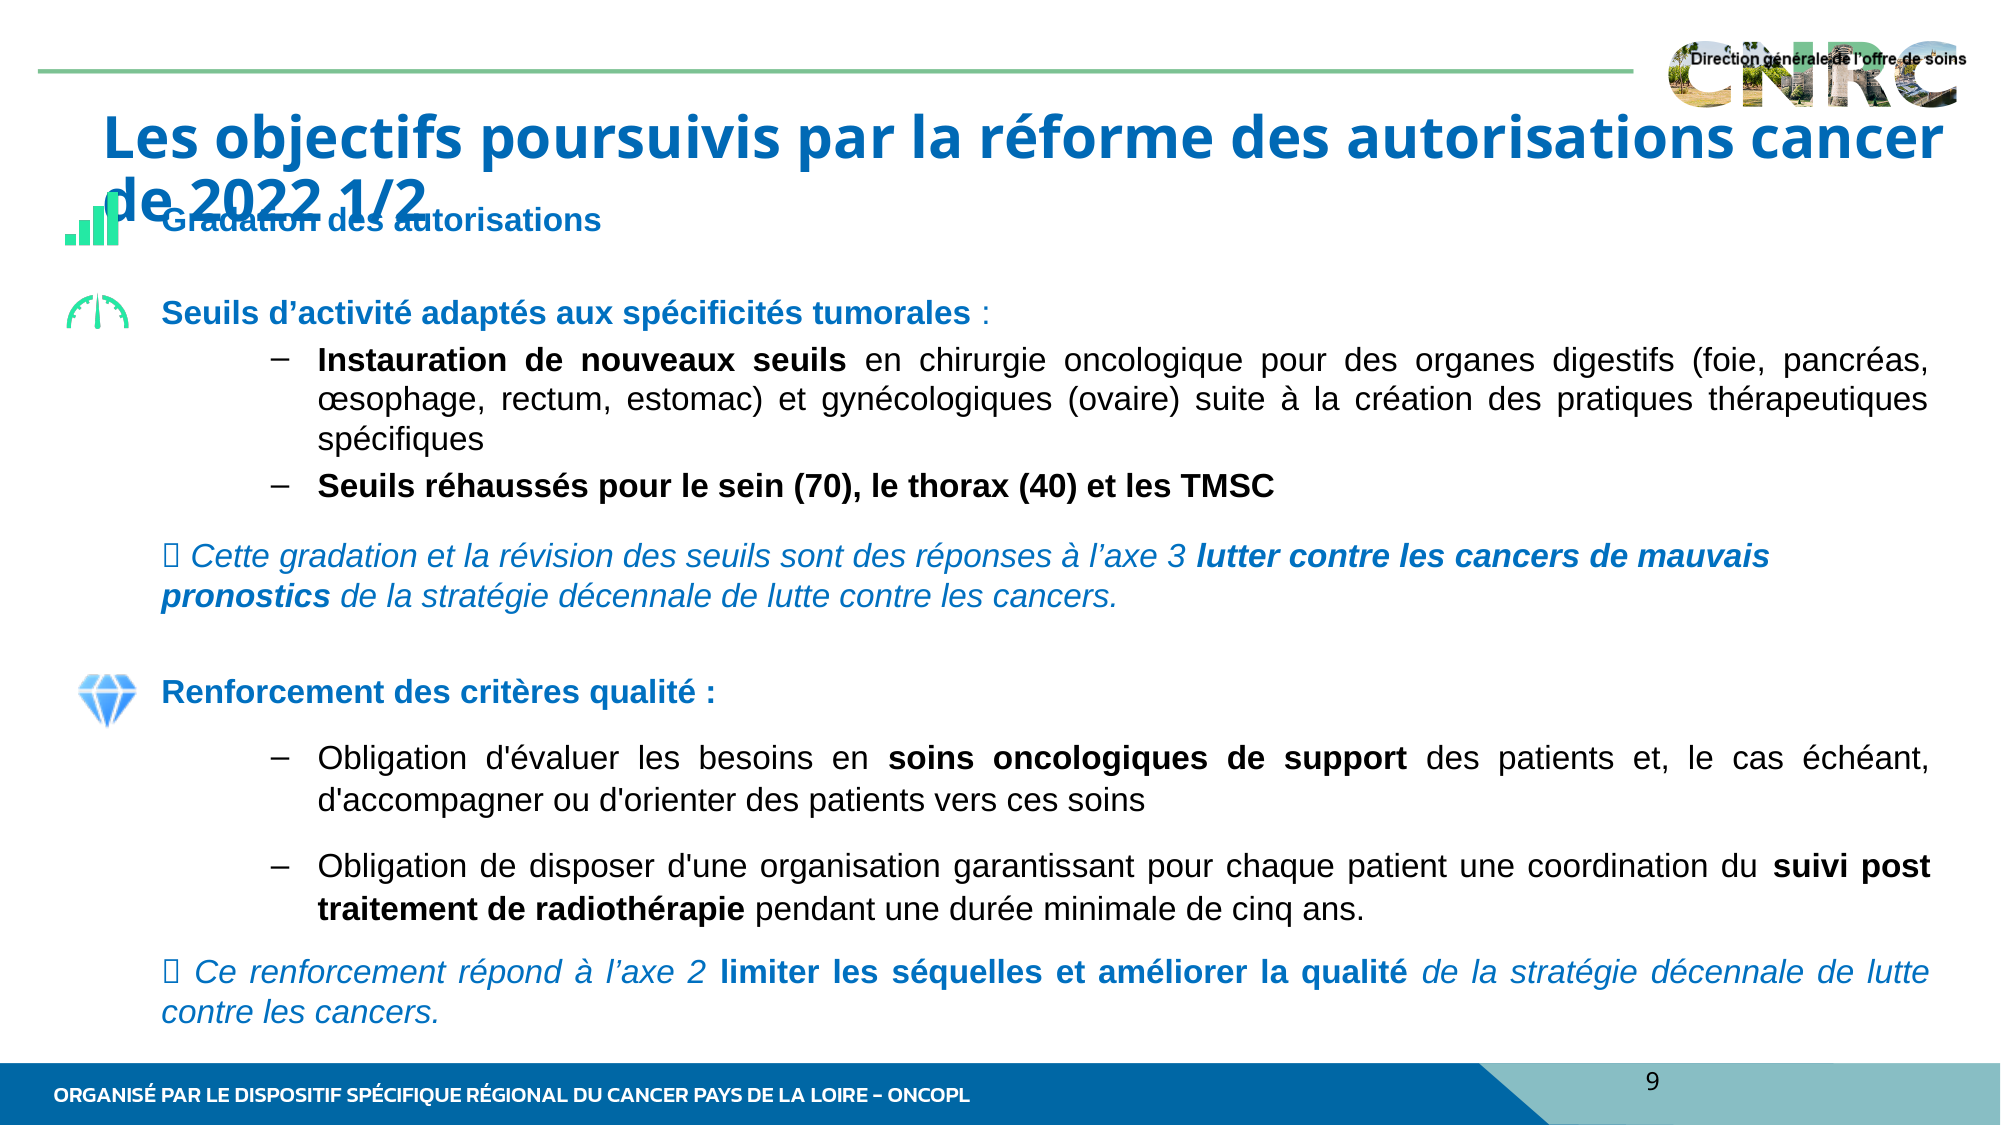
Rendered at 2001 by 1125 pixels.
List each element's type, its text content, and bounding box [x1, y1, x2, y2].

text_box [39, 202, 1977, 1083]
list Les objectifs poursuivis par la réforme des autorisations cancer de 2022 1/2 [87, 46, 1977, 192]
text_box Gradation des autorisations Seuils d’activité adaptés aux spécificités tumorales : Instauration de nouveaux seuils en chirurgie oncologique pour des organes digestifs (foie, pancréas, œsophage, rectum, estomac) et gynécologiques (ovaire) suite à la création des pratiques thérapeutiques spécifiques Seuils réhaussés pour le sein (70), le thorax (40) et les TMSC  Cette gradation et la révision des seuils sont des réponses à l’axe 3 lutter contre les cancers de mauvais pronostics de la stratégie décennale de lutte contre les cancers. Renforcement des critères qualité : Obligation d'évaluer les besoins en soins oncologiques de support des patients et, le cas échéant, d'accompagner ou d'orienter des patients vers ces soins Obligation de disposer d'une organisation garantissant pour chaque patient une coordination du suivi post traitement de radiothérapie pendant une durée minimale de cinq ans.  Ce renforcement répond à l’axe 2 limiter les séquelles et améliorer la qualité de la stratégie décennale de lutte contre les cancers. [146, 192, 1946, 1019]
picture [0, 0, 2001, 1125]
text_box 9 [1630, 1058, 1784, 1108]
